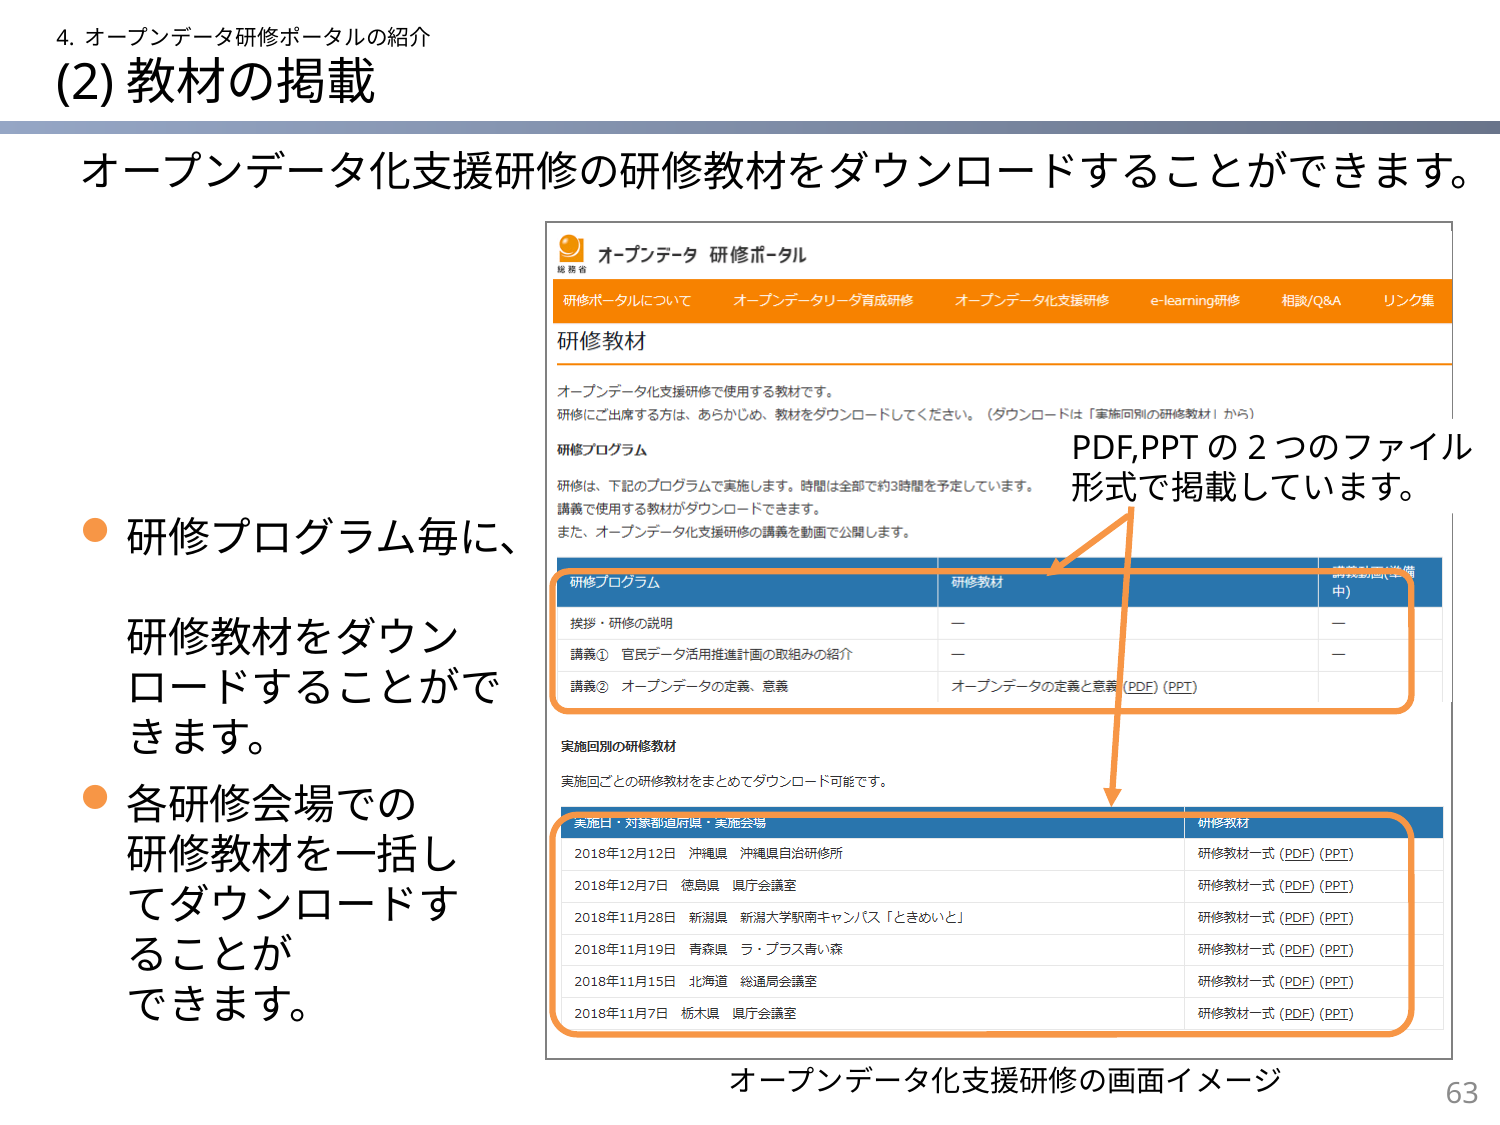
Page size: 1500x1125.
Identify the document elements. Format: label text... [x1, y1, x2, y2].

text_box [1046, 513, 1111, 577]
slide_number 62 [1411, 1070, 1495, 1118]
text_box [545, 221, 1453, 1060]
text_box [551, 580, 1111, 713]
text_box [1111, 506, 1132, 808]
picture [552, 735, 1447, 1035]
text_box 研修プログラム毎に、 研修教材をダウンロードすることができます。 [64, 503, 541, 769]
text_box [1132, 702, 1411, 713]
text_box PDF,PPTの2つのファイル 形式で掲載しています。 [1452, 418, 1489, 514]
text_box 4. オープンデータ研修ポータルの紹介 [41, 19, 1471, 58]
picture [553, 231, 1452, 702]
title (2)教材の掲載 [41, 58, 1459, 119]
text_box オープンデータ化支援研修の画面イメージ [714, 1060, 1298, 1105]
text_box 各研修会場での 研修教材を一括してダウンロードすることが できます。 [64, 770, 506, 1036]
text_box オープンデータ化支援研修の研修教材をダウンロードすることができます。 [64, 137, 1483, 202]
